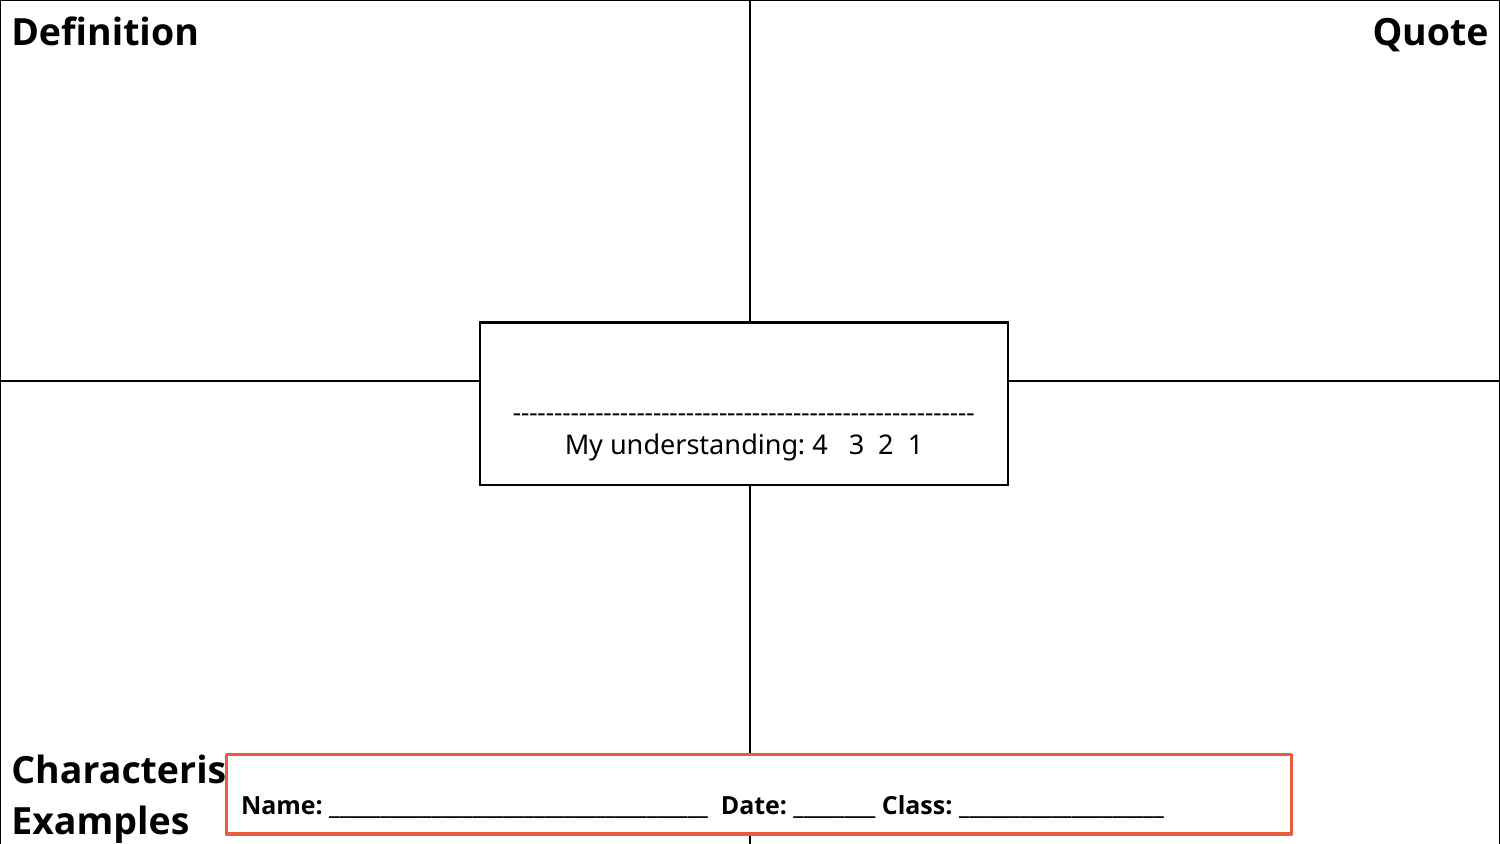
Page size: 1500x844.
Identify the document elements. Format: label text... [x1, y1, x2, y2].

text_box Name: _____________________________________ Date: ________ Class: ____________________ [226, 754, 1292, 834]
table_header Definition [1, 1, 749, 380]
table_cell Question [751, 382, 1499, 844]
text_box -------------------------------------------------------- My understanding: 4 3 2 1 [480, 322, 1008, 486]
table_cell Characteristics/ Examples [1, 382, 749, 844]
table_header Quote [751, 1, 1499, 380]
